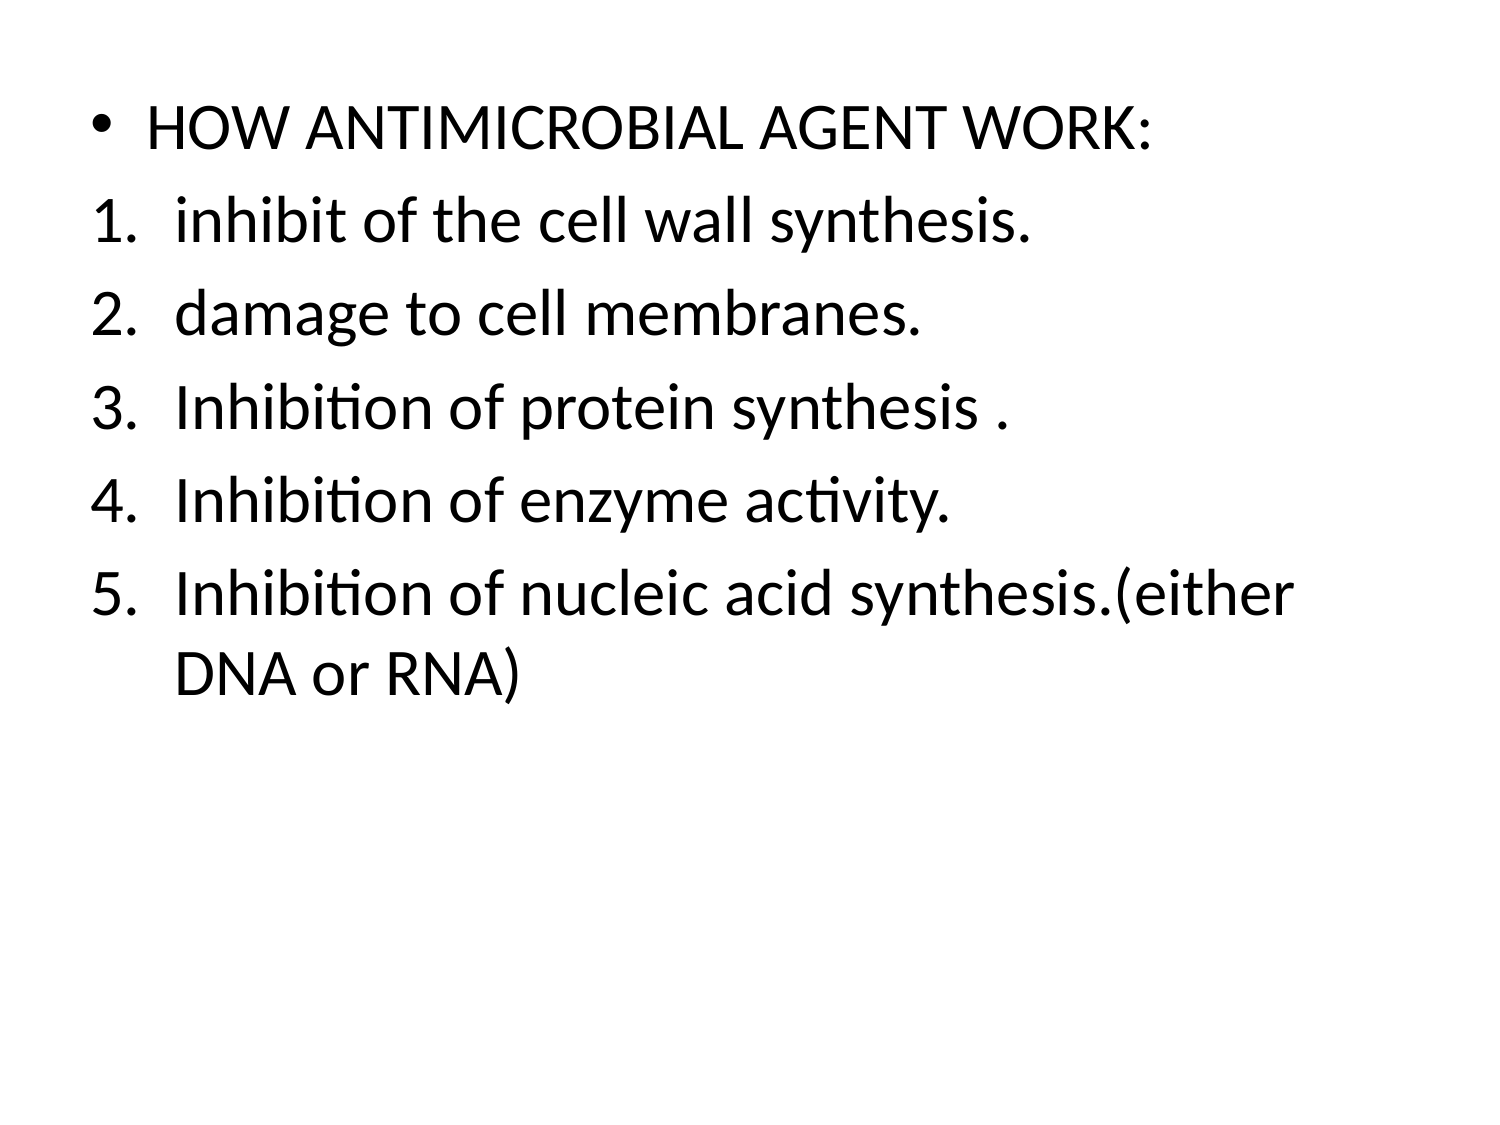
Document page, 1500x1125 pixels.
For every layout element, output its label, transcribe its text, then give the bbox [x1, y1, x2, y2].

list HOW ANTIMICROBIAL AGENT WORK: inhibit of the cell wall synthesis. damage to cell membranes. Inhibition of protein synthesis . Inhibition of enzyme activity. Inhibition of nucleic acid synthesis.(either DNA or RNA) [75, 75, 1425, 1005]
